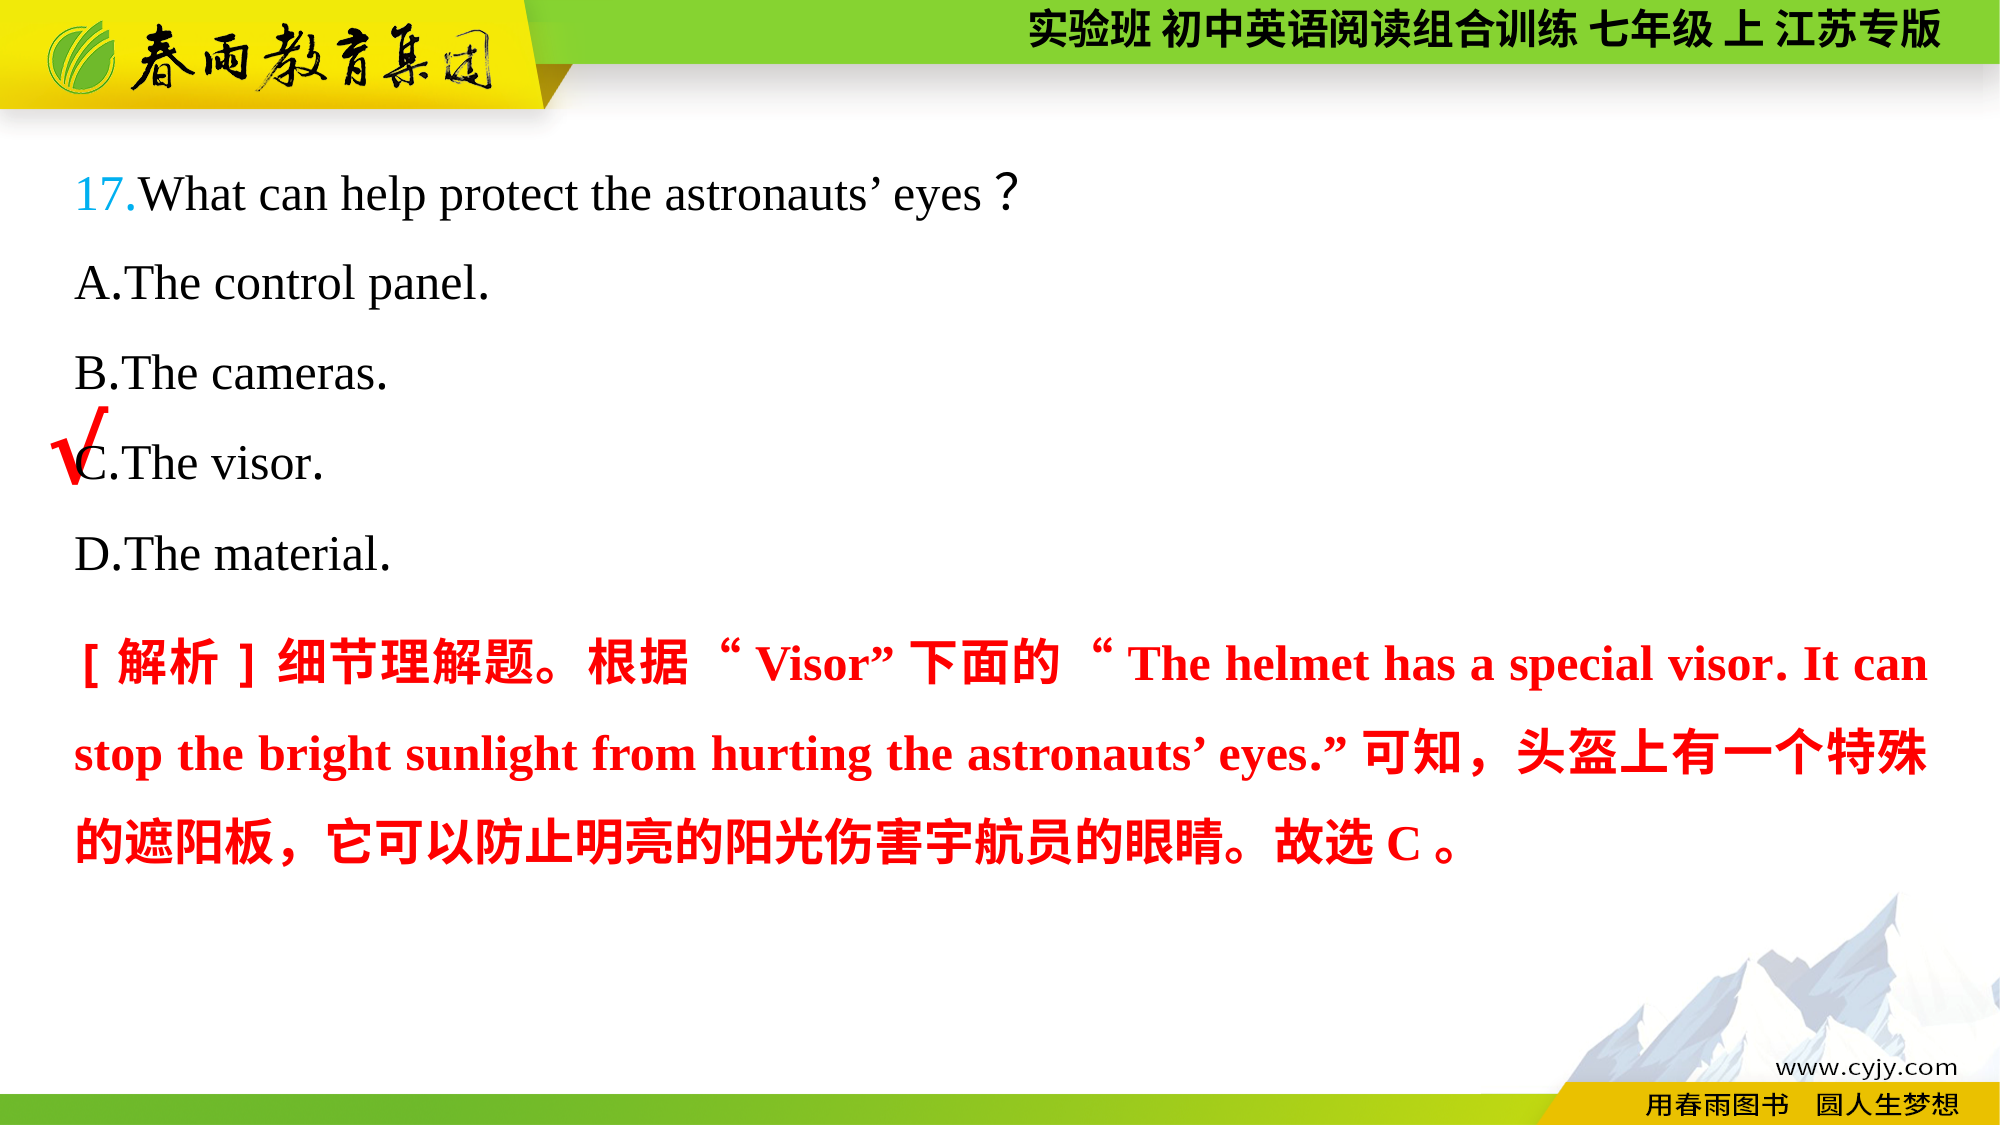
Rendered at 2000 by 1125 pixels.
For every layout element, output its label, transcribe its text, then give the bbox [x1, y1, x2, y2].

text_box √ [32, 384, 59, 510]
list 17.What can help protect the astronauts’ eyes？ A.The control panel. B.The cameras. C.The visor. D.The material. [59, 122, 1944, 592]
text_box [解析]细节理解题。根据“Visor”下面的“The helmet has a special visor. It can stop the bright sunlight from hurting the astronauts’ eyes.”可知，头盔上有一个特殊的遮阳板，它可以防止明亮的阳光伤害宇航员的眼睛。故选C。 [59, 593, 1944, 879]
picture [0, 0, 2000, 1125]
